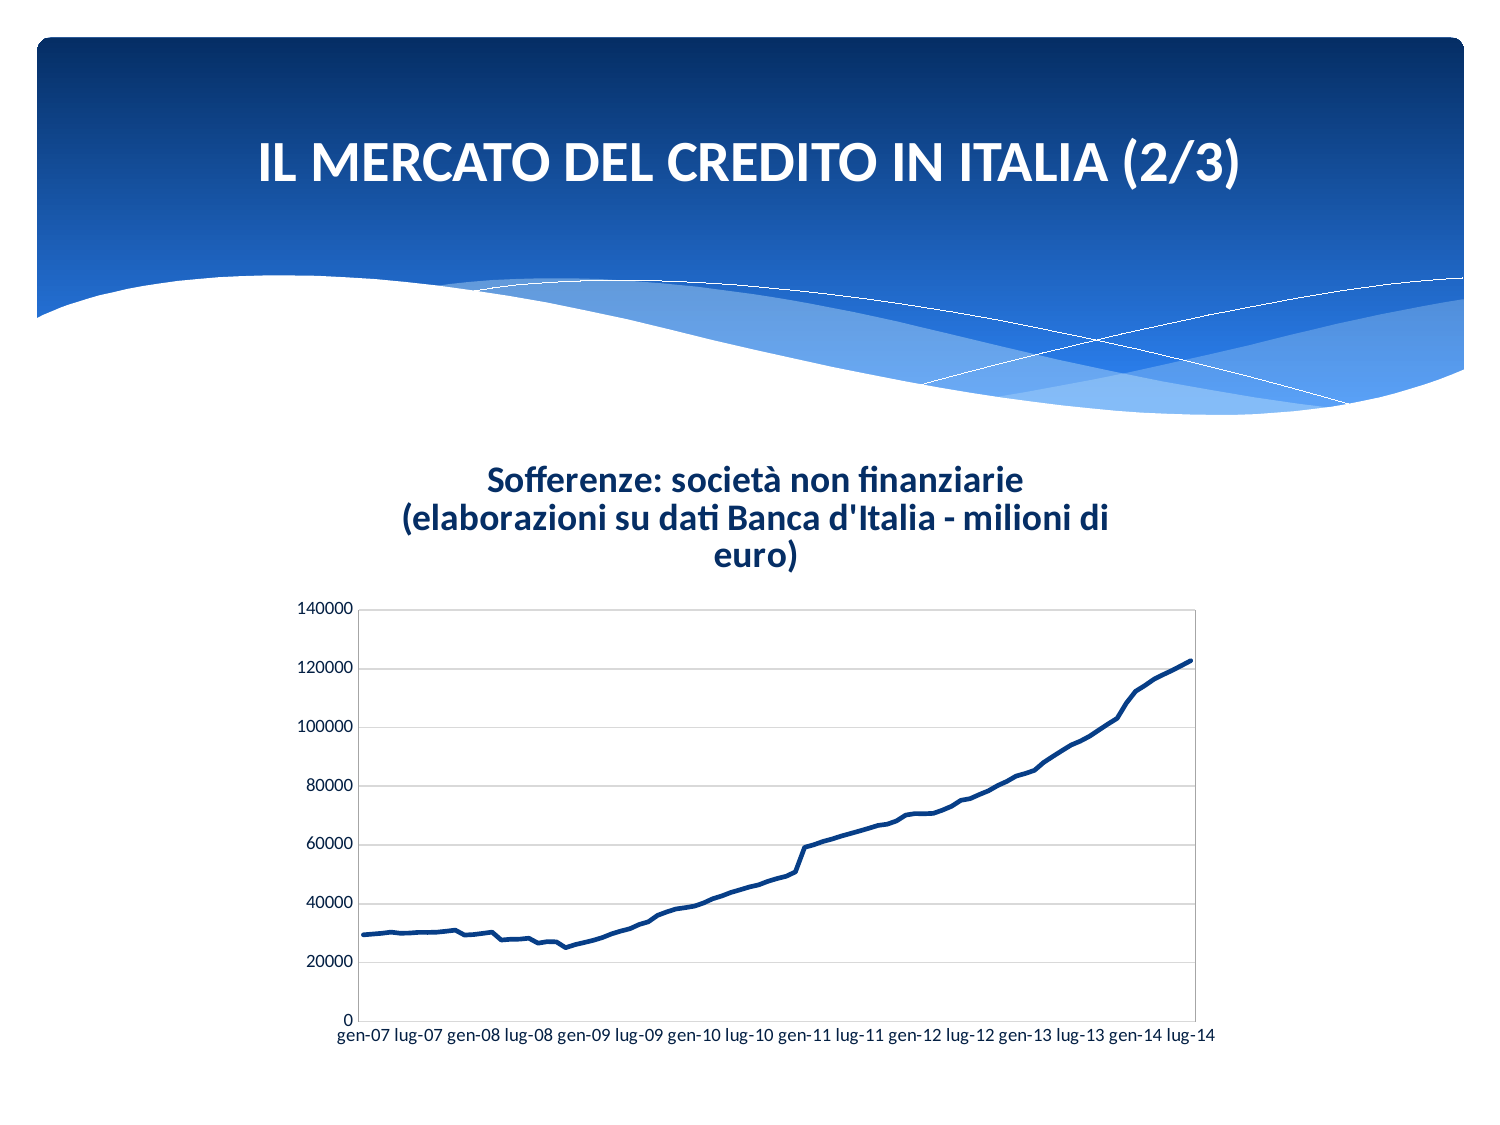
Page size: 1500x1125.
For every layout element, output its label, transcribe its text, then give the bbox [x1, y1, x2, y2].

chart [277, 432, 1235, 1059]
title IL MERCATO DEL CREDITO IN ITALIA (2/3) [75, 55, 1425, 261]
